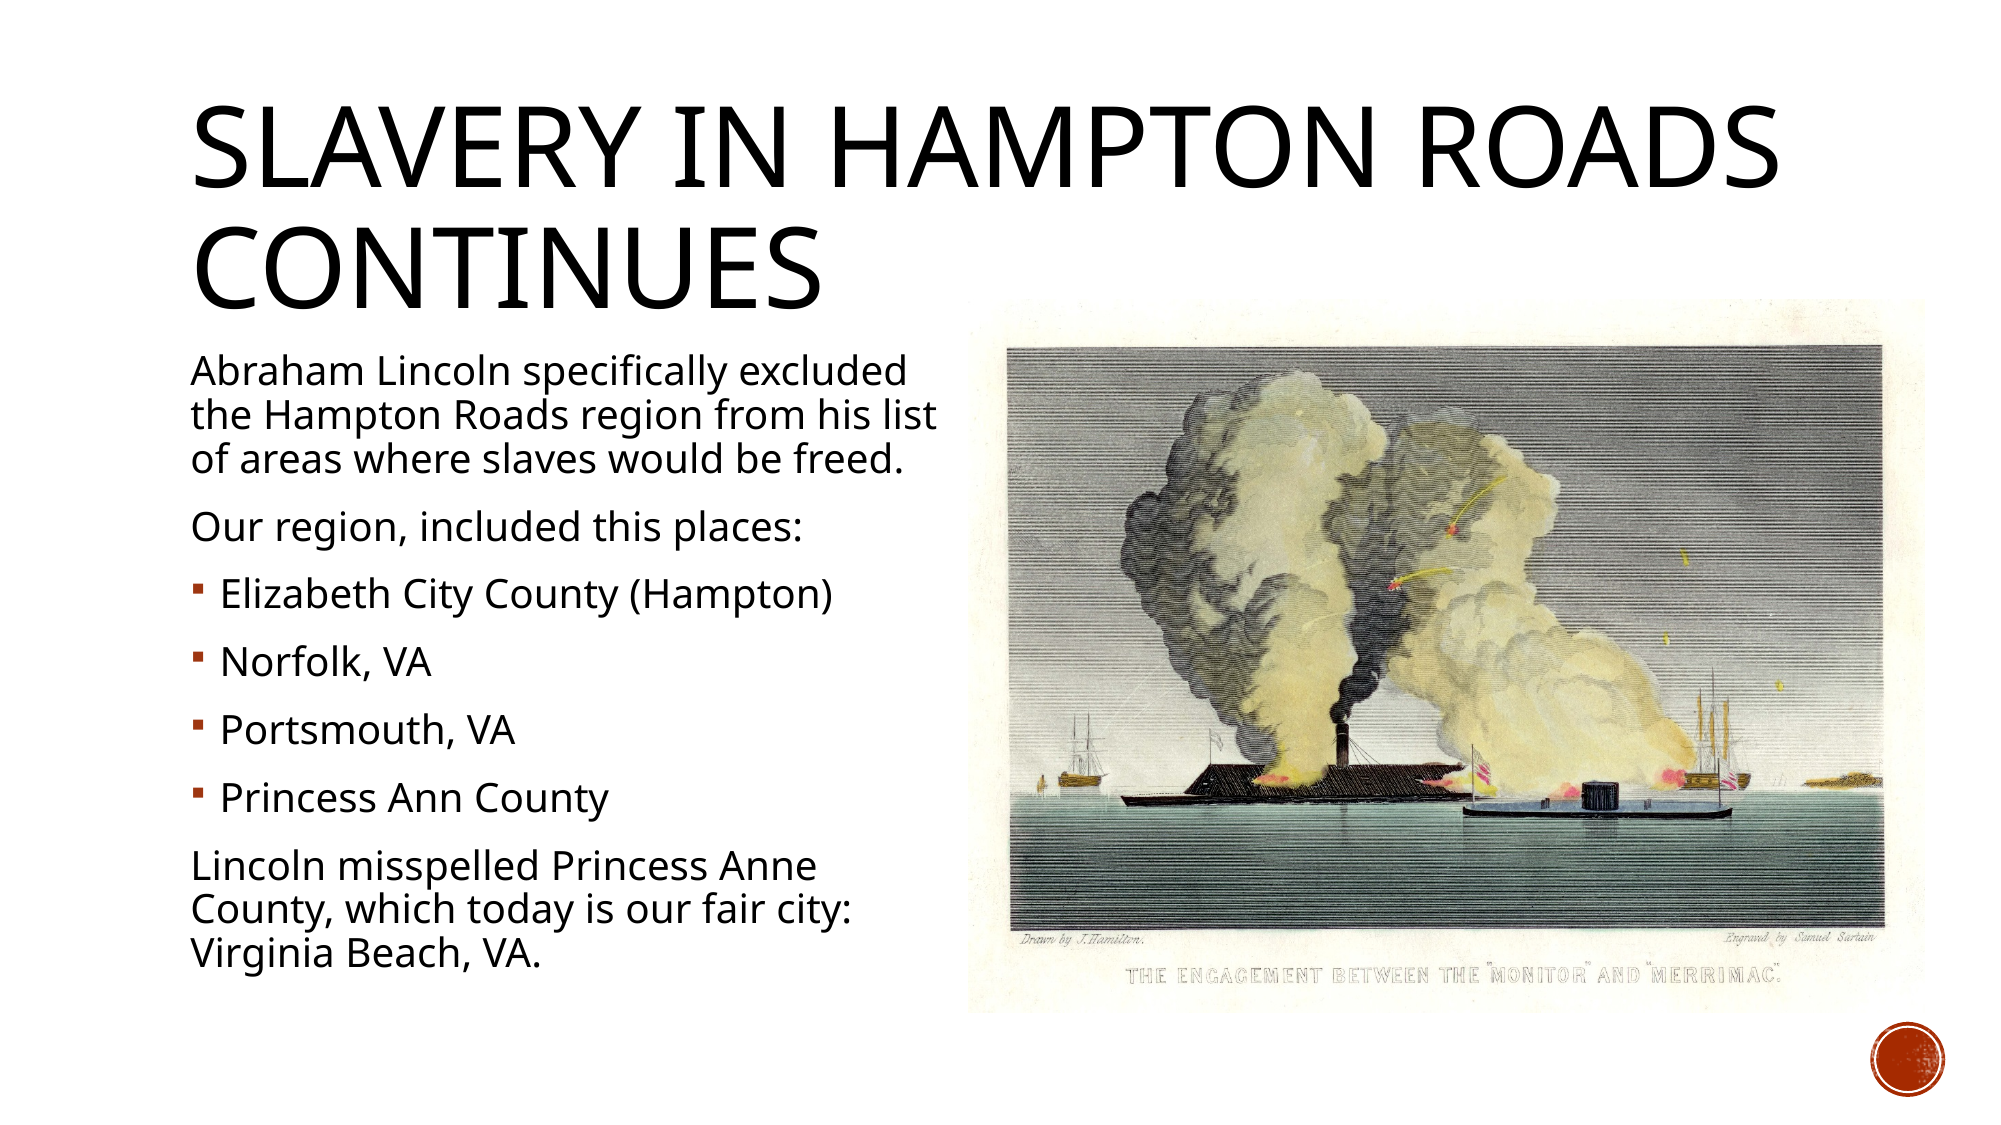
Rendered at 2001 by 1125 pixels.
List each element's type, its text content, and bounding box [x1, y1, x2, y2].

title Slavery in Hampton Roads Continues [175, 79, 1826, 344]
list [971, 303, 1923, 1009]
list Abraham Lincoln specifically excluded the Hampton Roads region from his list of areas where slaves would be freed. Our region, included this places: Elizabeth City County (Hampton) Norfolk, VA Portsmouth, VA Princess Ann County Lincoln misspelled Princess Anne County, which today is our fair city: Virginia Beach, VA. [175, 343, 956, 996]
